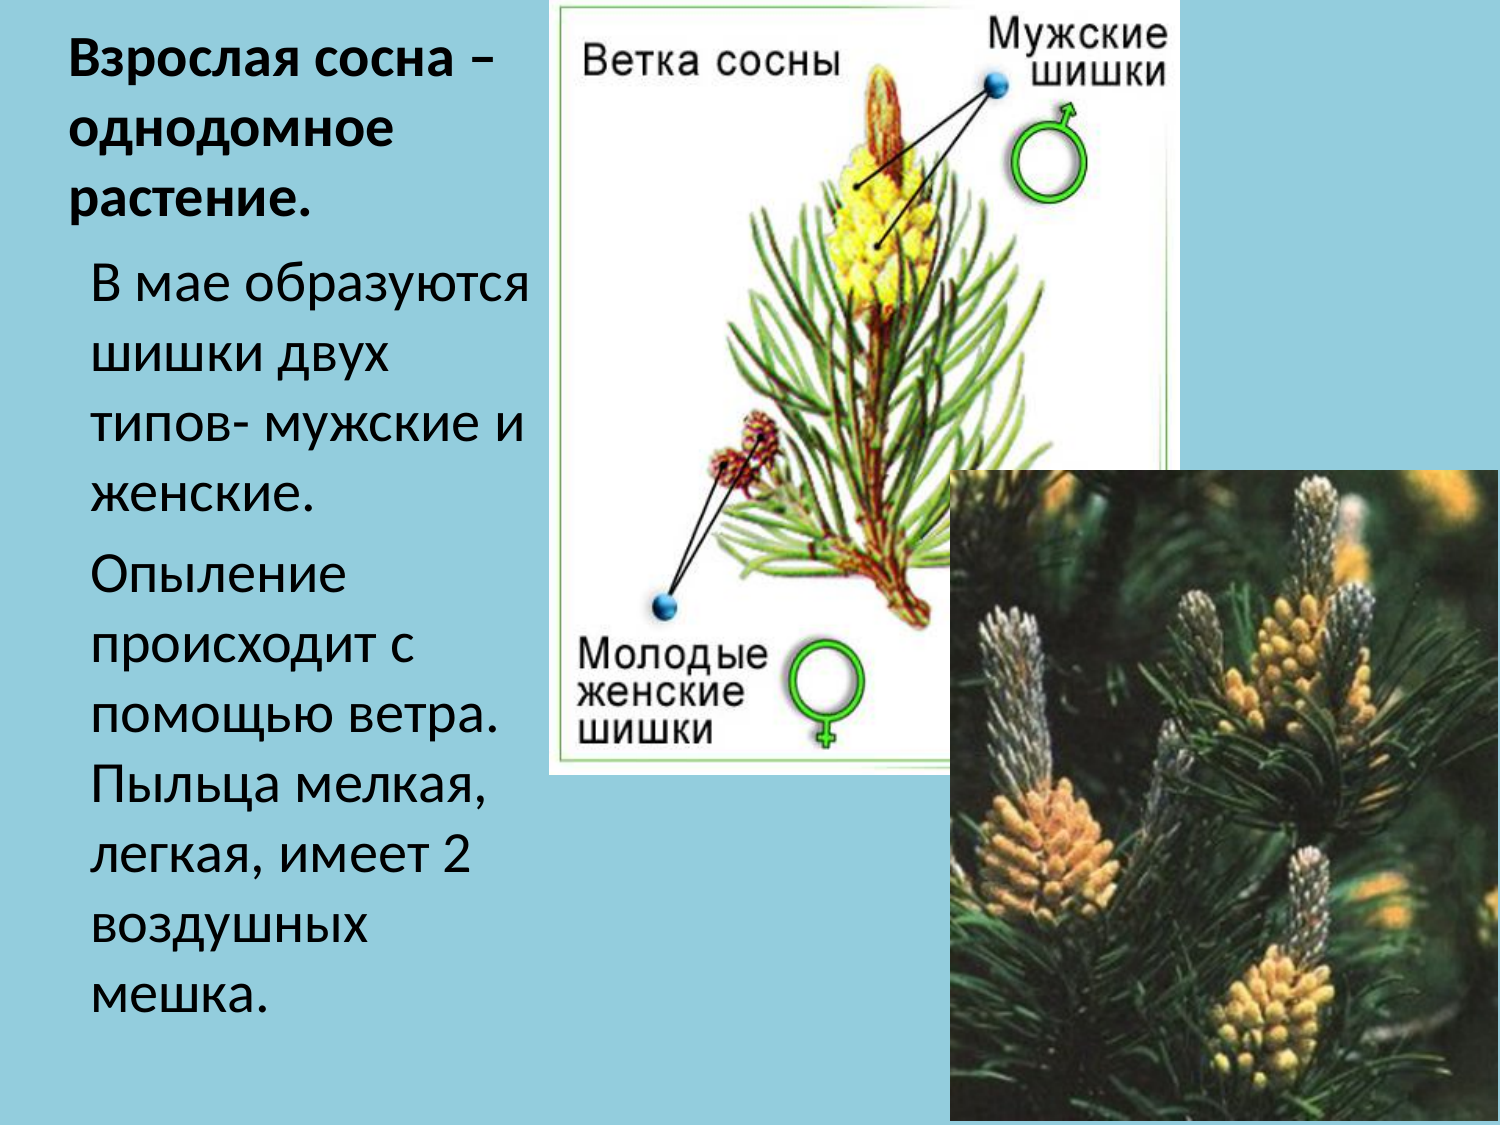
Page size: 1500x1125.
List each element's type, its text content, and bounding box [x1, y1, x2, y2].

title Взрослая сосна – однодомное растение. [52, 44, 543, 236]
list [548, 0, 1180, 776]
list В мае образуются шишки двух типов- мужские и женские. Опыление происходит с помощью ветра. Пыльца мелкая, легкая, имеет 2 воздушных мешка. [74, 235, 569, 1006]
picture [950, 470, 1498, 1122]
